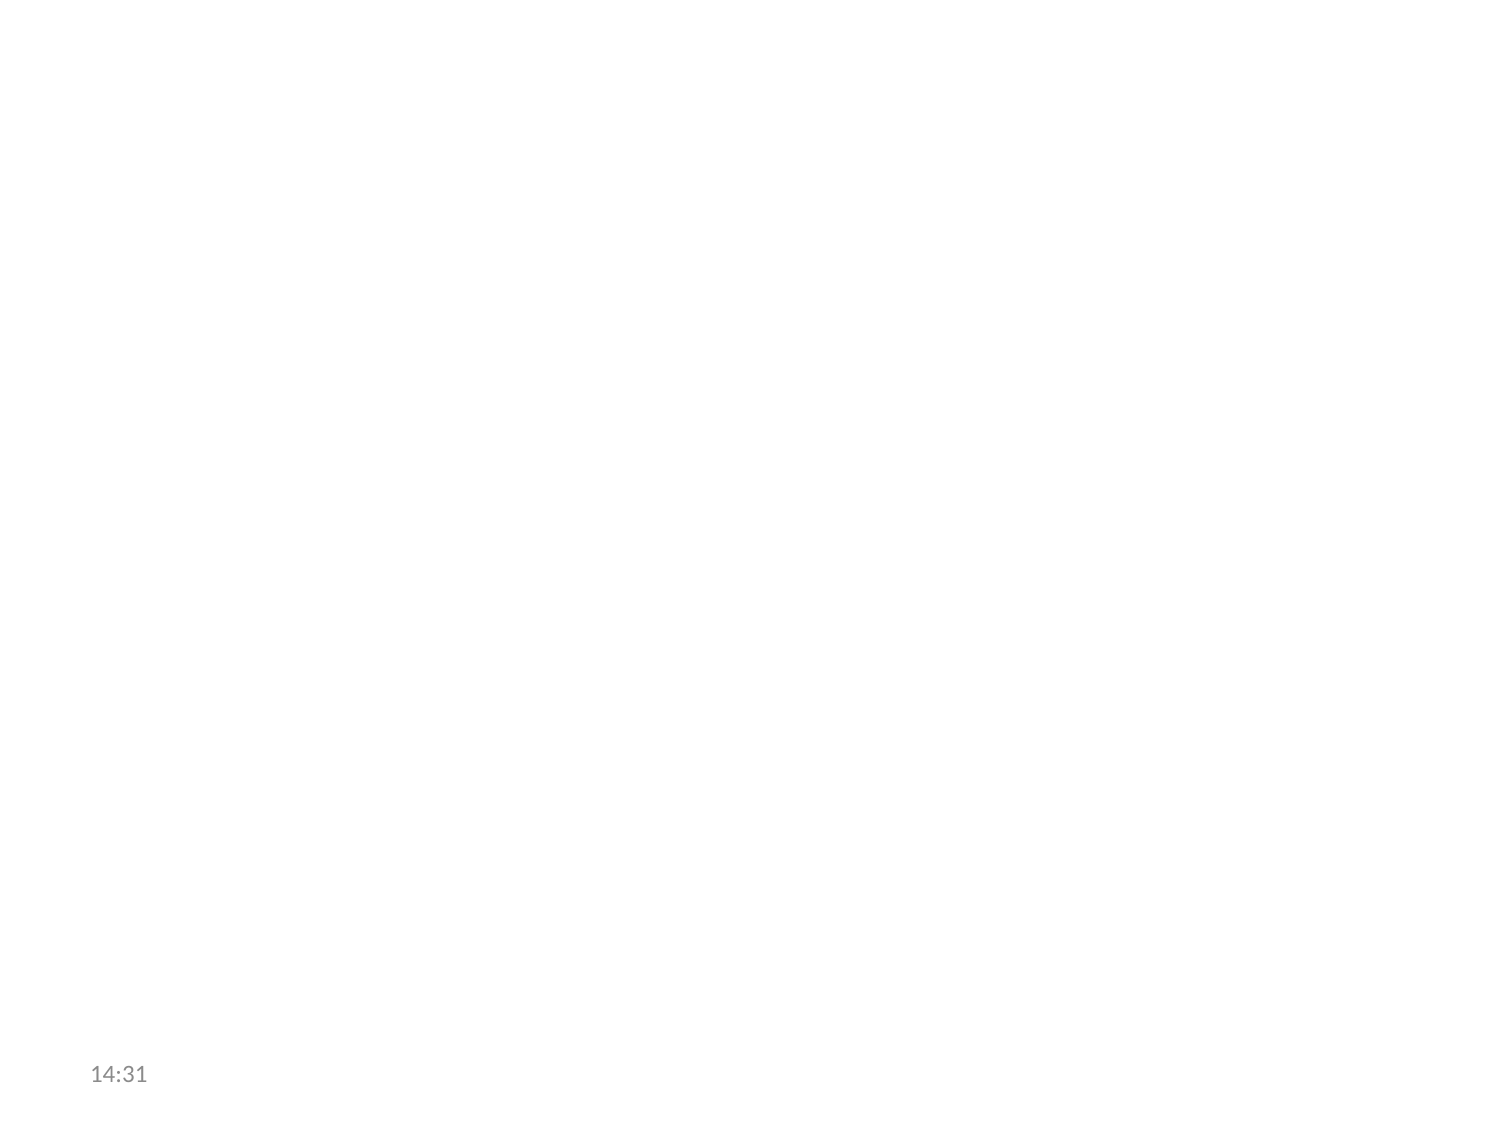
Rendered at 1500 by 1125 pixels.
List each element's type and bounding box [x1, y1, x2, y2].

slide_number [75, 1042, 425, 1103]
